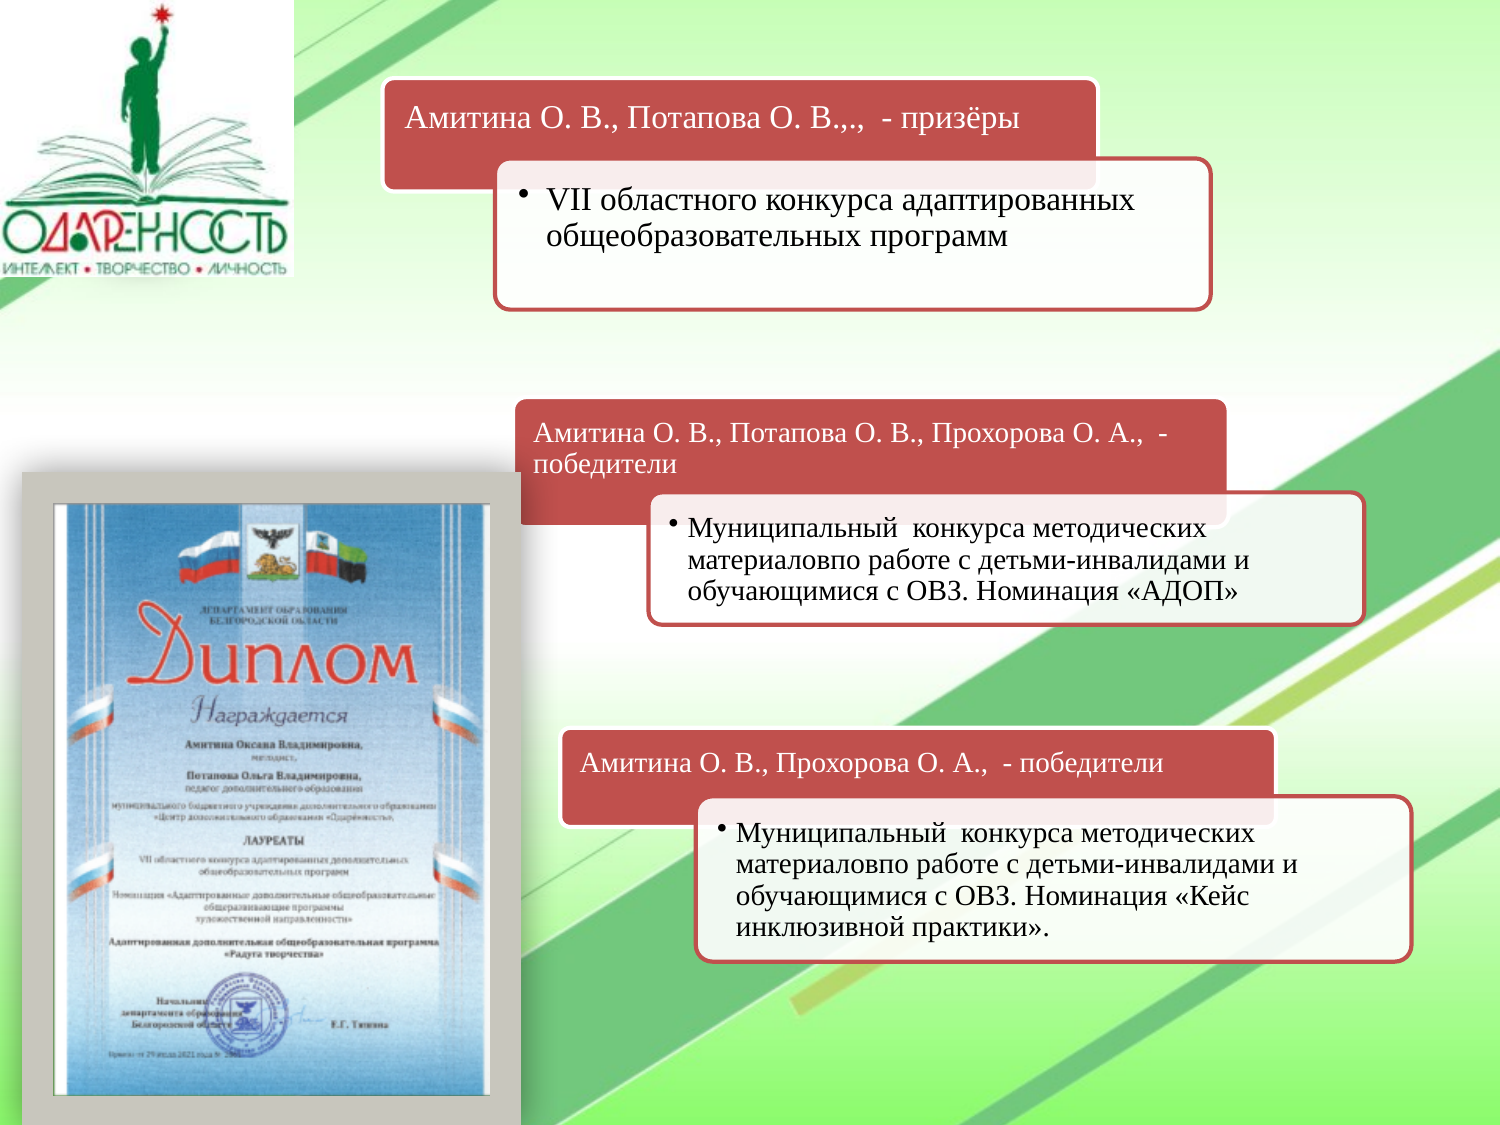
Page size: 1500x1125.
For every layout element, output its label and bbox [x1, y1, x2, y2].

picture [0, 0, 1500, 1125]
text_box [348, 77, 1211, 315]
text_box [501, 396, 1365, 634]
text_box [548, 727, 1412, 965]
